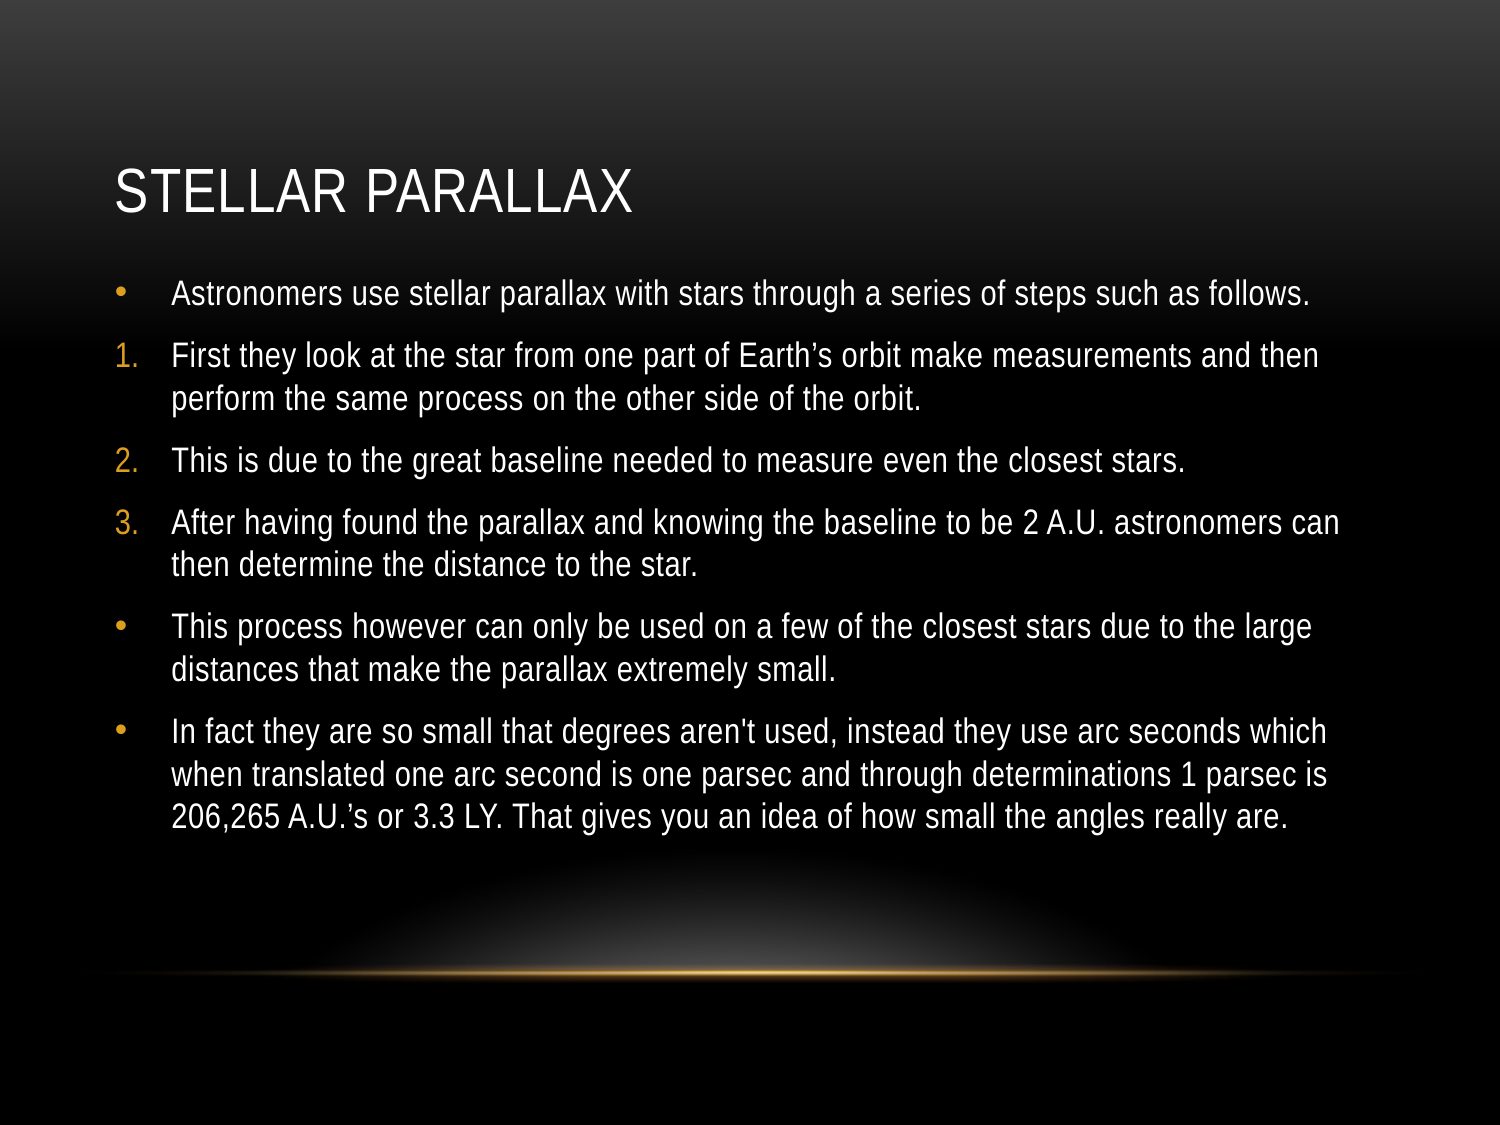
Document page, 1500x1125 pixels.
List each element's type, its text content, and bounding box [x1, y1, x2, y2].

list Astronomers use stellar parallax with stars through a series of steps such as follows. First they look at the star from one part of Earth’s orbit make measurements and then perform the same process on the other side of the orbit. This is due to the great baseline needed to measure even the closest stars. After having found the parallax and knowing the baseline to be 2 A.U. astronomers can then determine the distance to the star. This process however can only be used on a few of the closest stars due to the large distances that make the parallax extremely small. In fact they are so small that degrees aren't used, instead they use arc seconds which when translated one arc second is one parsec and through determinations 1 parsec is 206,265 A.U.’s or 3.3 LY. That gives you an idea of how small the angles really are. [99, 262, 1400, 938]
picture [0, 0, 1500, 1125]
title Stellar Parallax [99, 45, 1400, 233]
